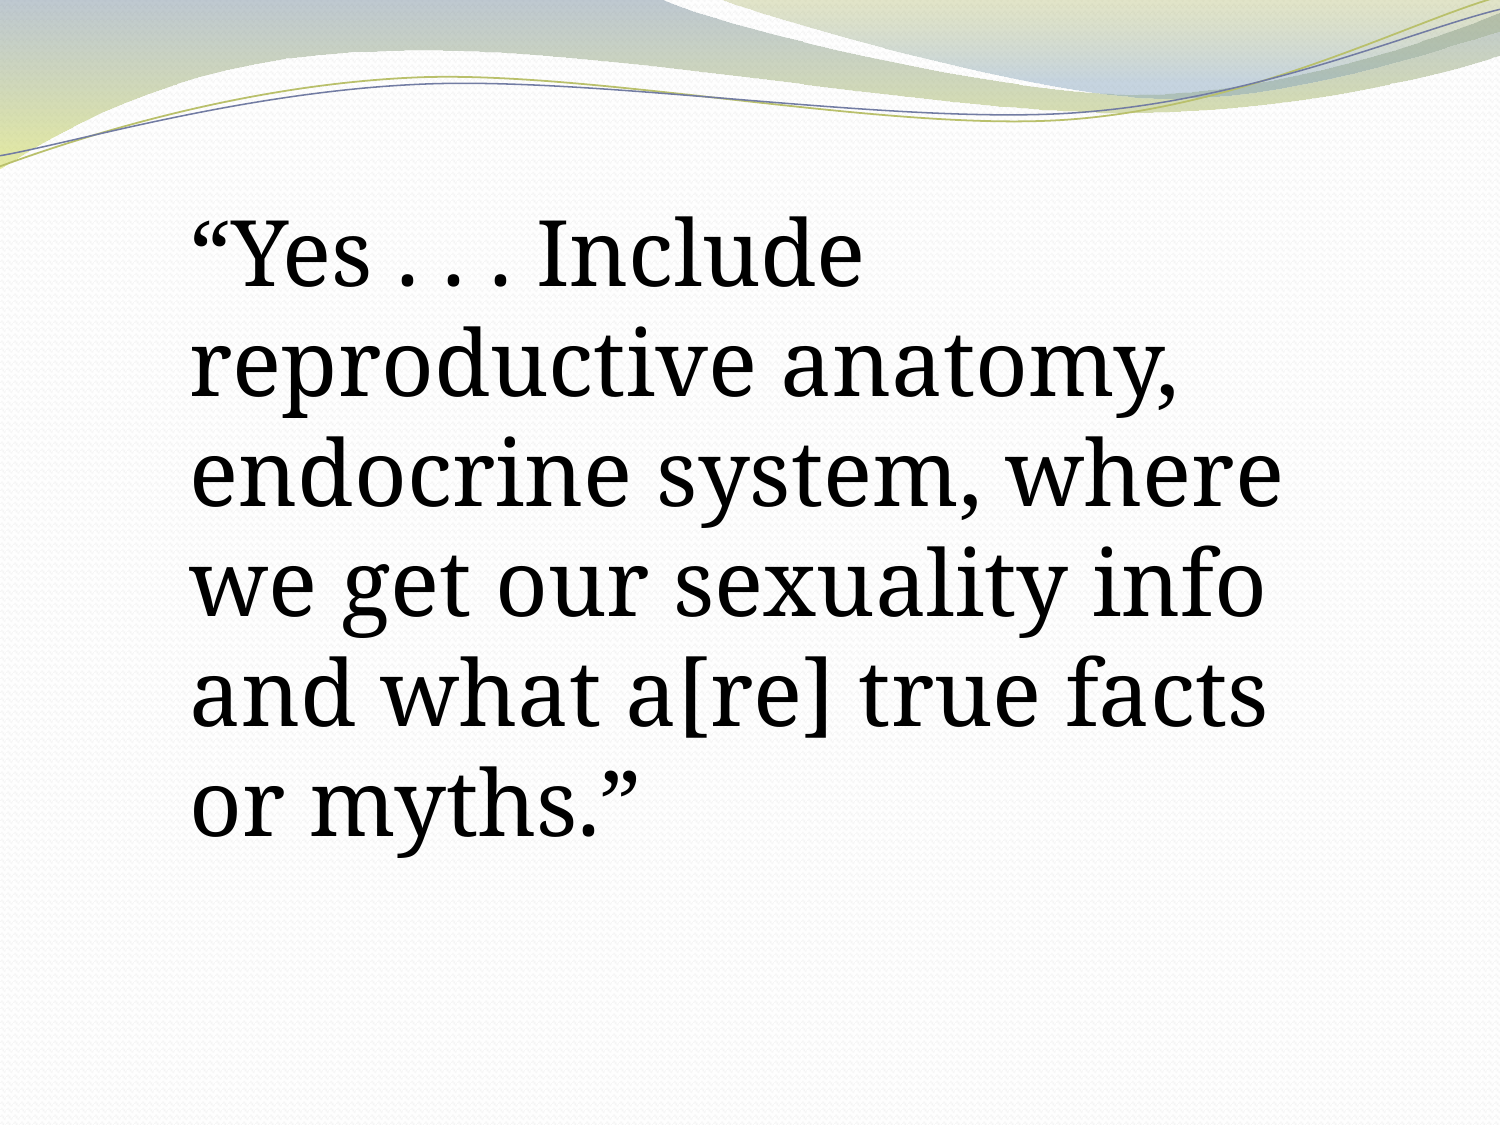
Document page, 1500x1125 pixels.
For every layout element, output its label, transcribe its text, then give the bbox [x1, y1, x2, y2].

text_box “Yes . . . Include reproductive anatomy, endocrine system, where we get our sexuality info and what a[re] true facts or myths.” [174, 187, 1325, 862]
